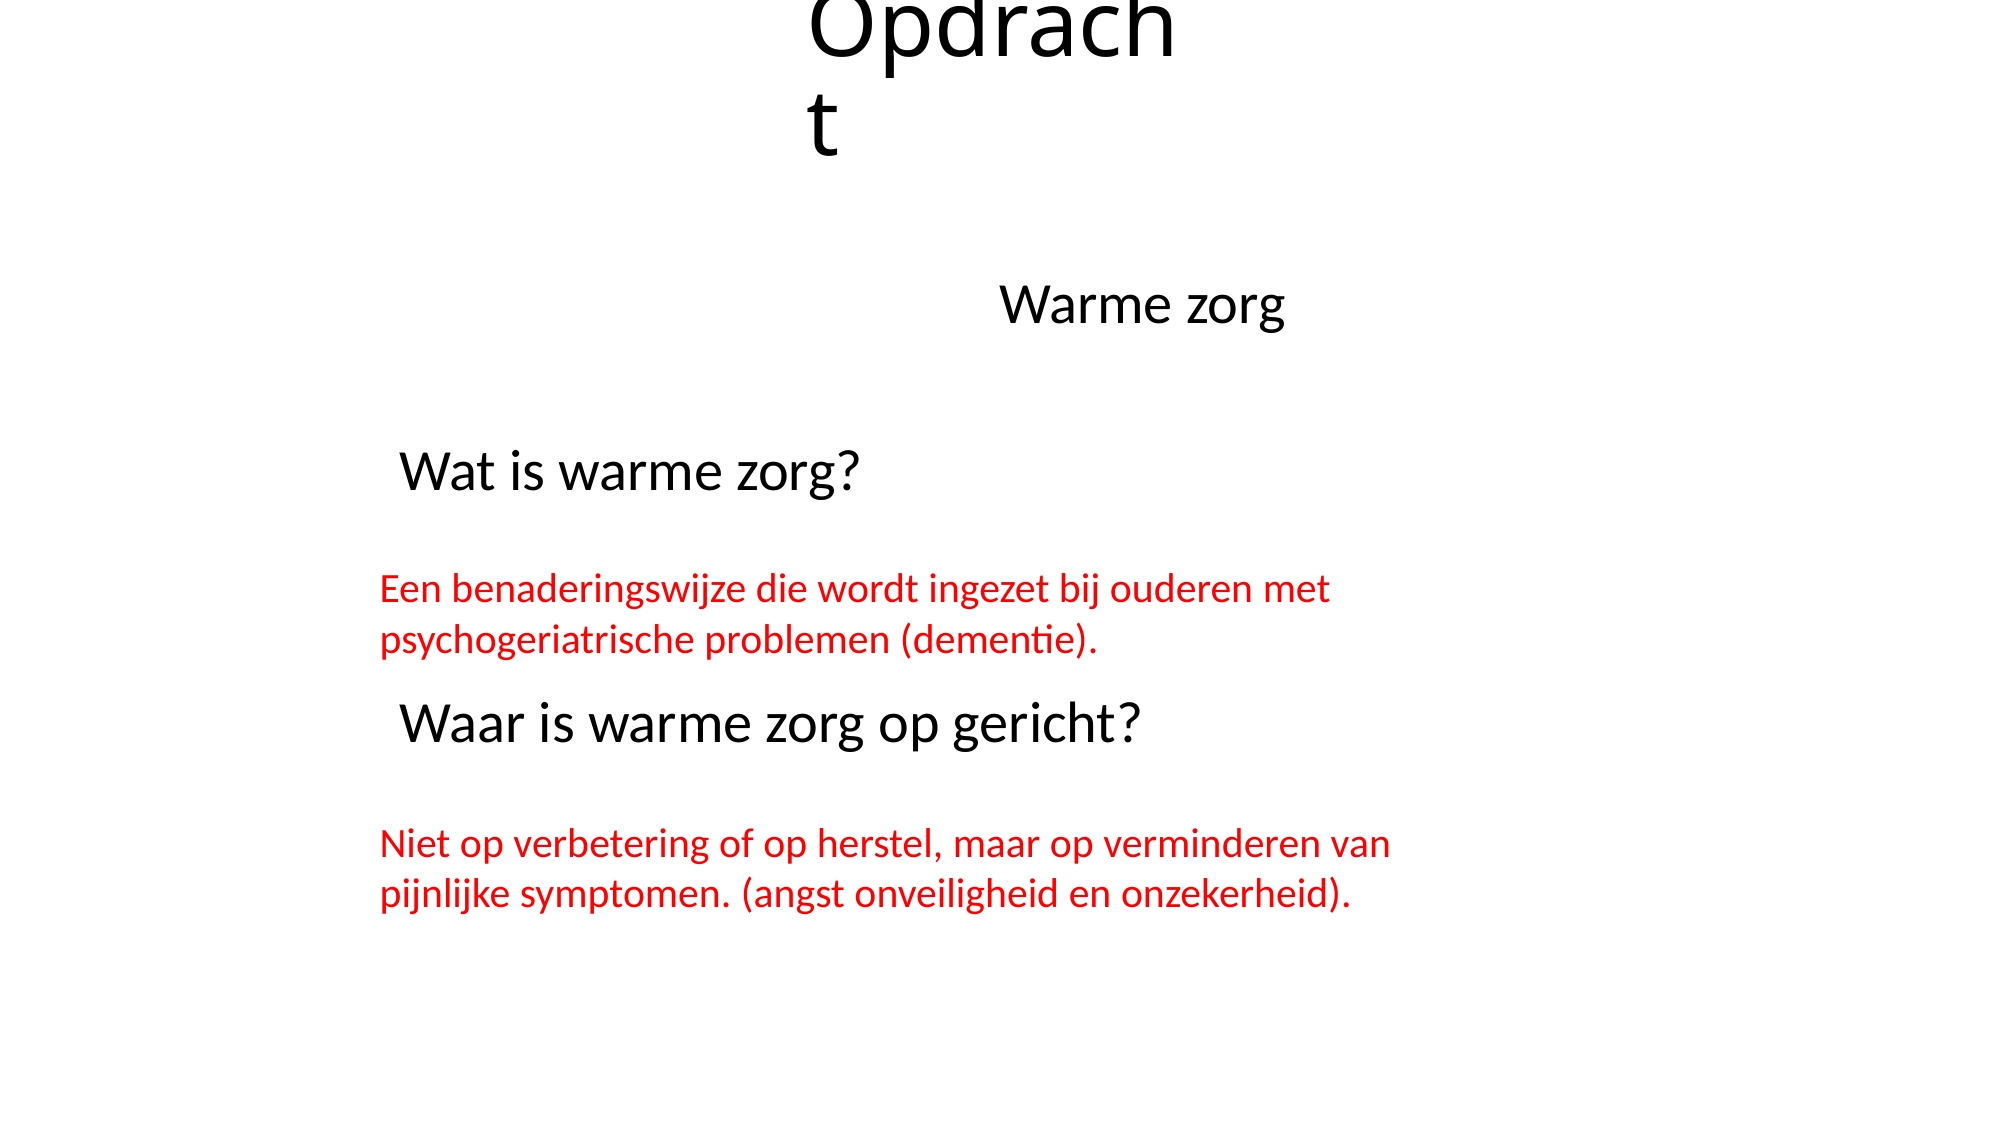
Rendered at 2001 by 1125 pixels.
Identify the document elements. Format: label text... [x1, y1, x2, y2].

text_box Niet op verbetering of op herstel, maar op verminderen van pijnlijke symptomen. (angst onveiligheid en onzekerheid). [364, 808, 1442, 974]
title Opdracht [791, 12, 1209, 140]
text_box Een benaderingswijze die wordt ingezet bij ouderen met psychogeriatrische problemen (dementie). [364, 553, 1529, 719]
list Warme zorg Wat is warme zorg? Waar is warme zorg op gericht? [384, 265, 1766, 980]
